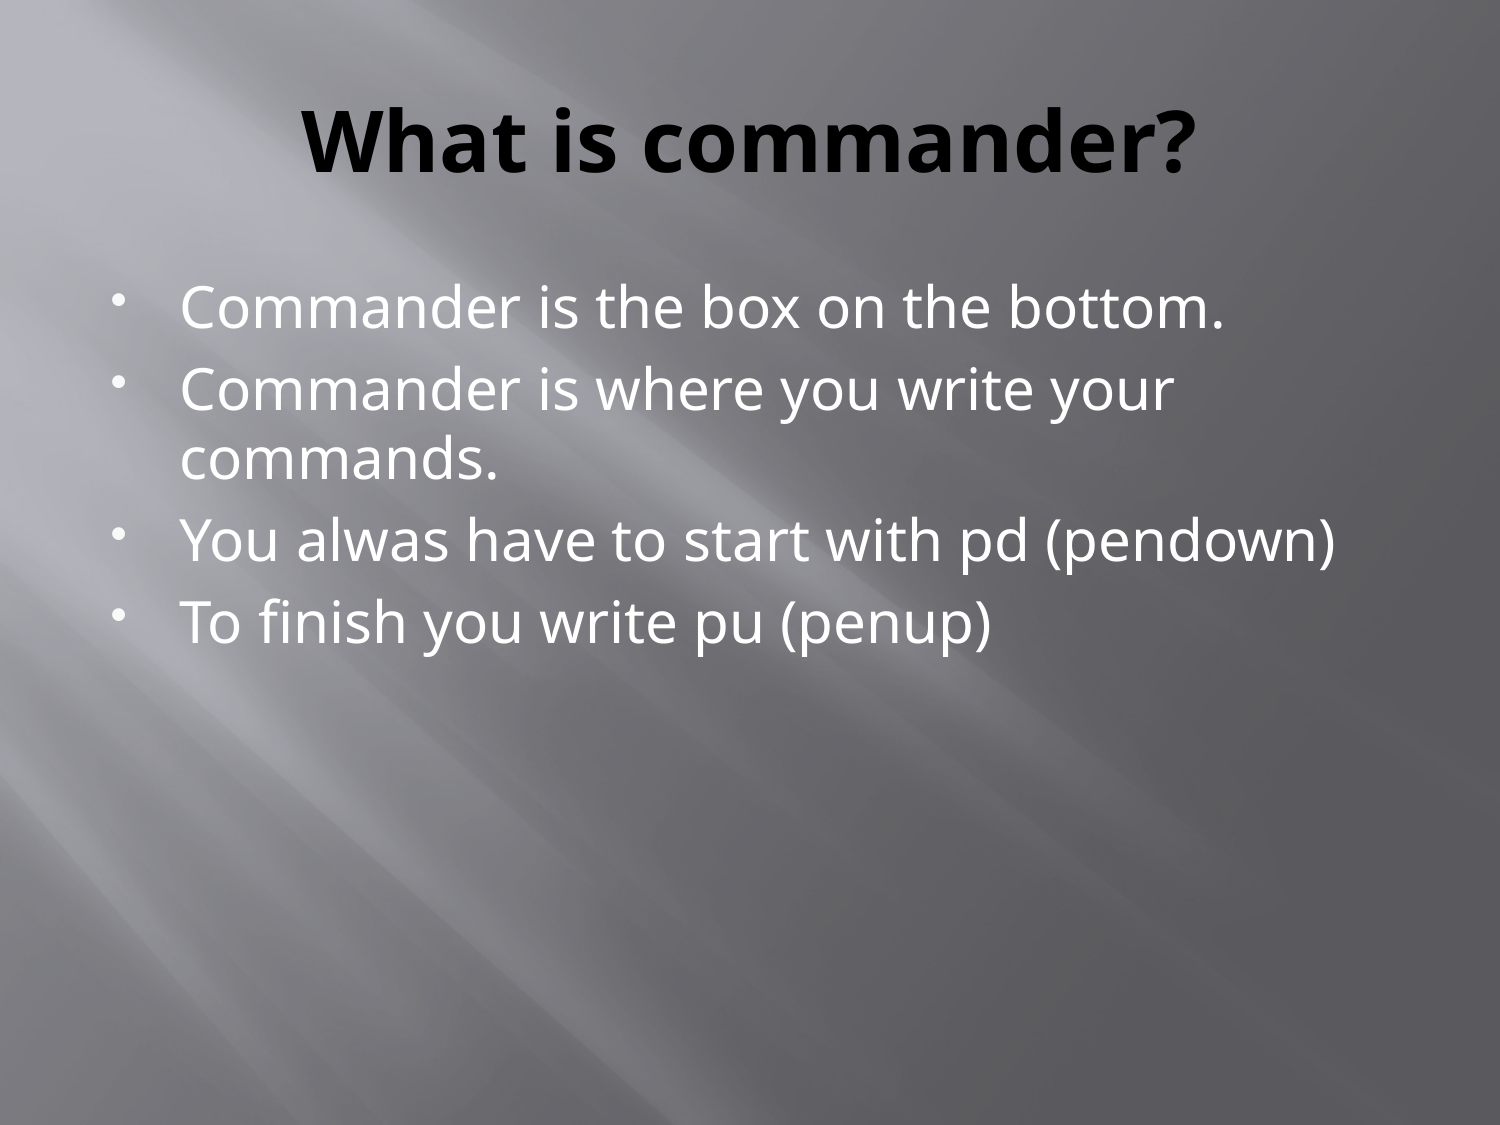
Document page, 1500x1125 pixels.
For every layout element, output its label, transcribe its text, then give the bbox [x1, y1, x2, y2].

title What is commander? [75, 45, 1425, 233]
list Commander is the box on the bottom. Commander is where you write your commands. You alwas have to start with pd (pendown) To finish you write pu (penup) [75, 262, 1425, 1035]
